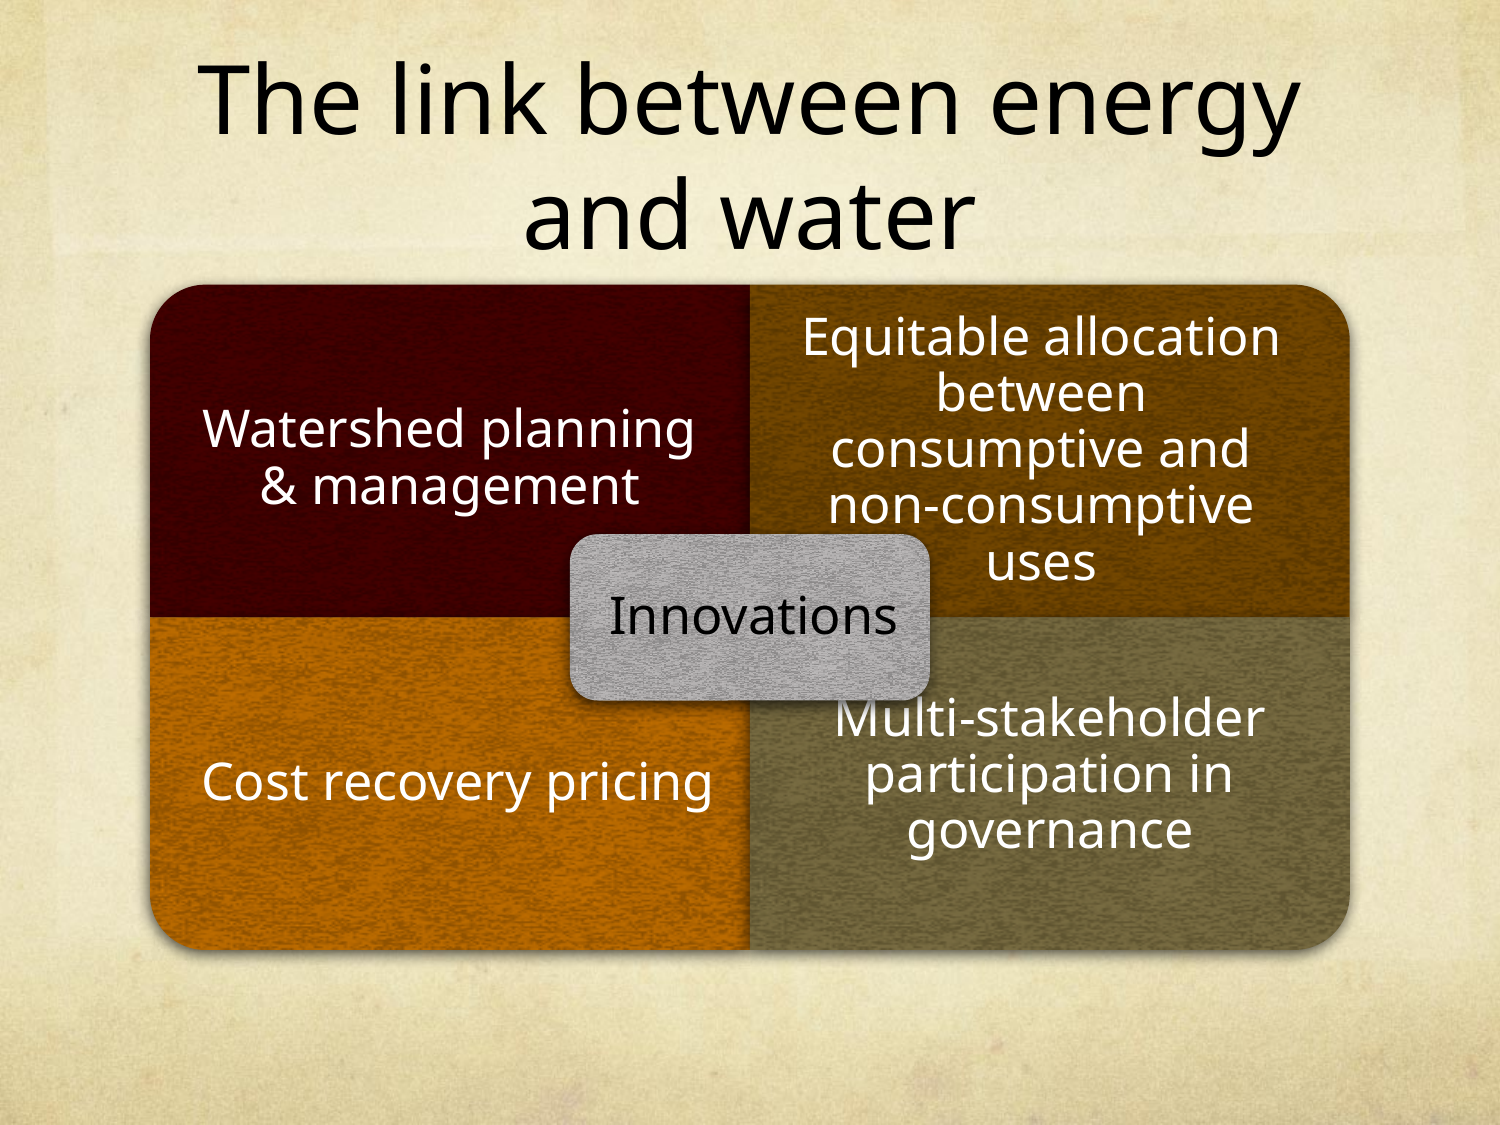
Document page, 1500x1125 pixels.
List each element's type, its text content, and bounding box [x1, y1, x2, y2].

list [149, 284, 1351, 951]
picture [0, 0, 1500, 1125]
title The link between energy and water [150, 82, 1350, 225]
